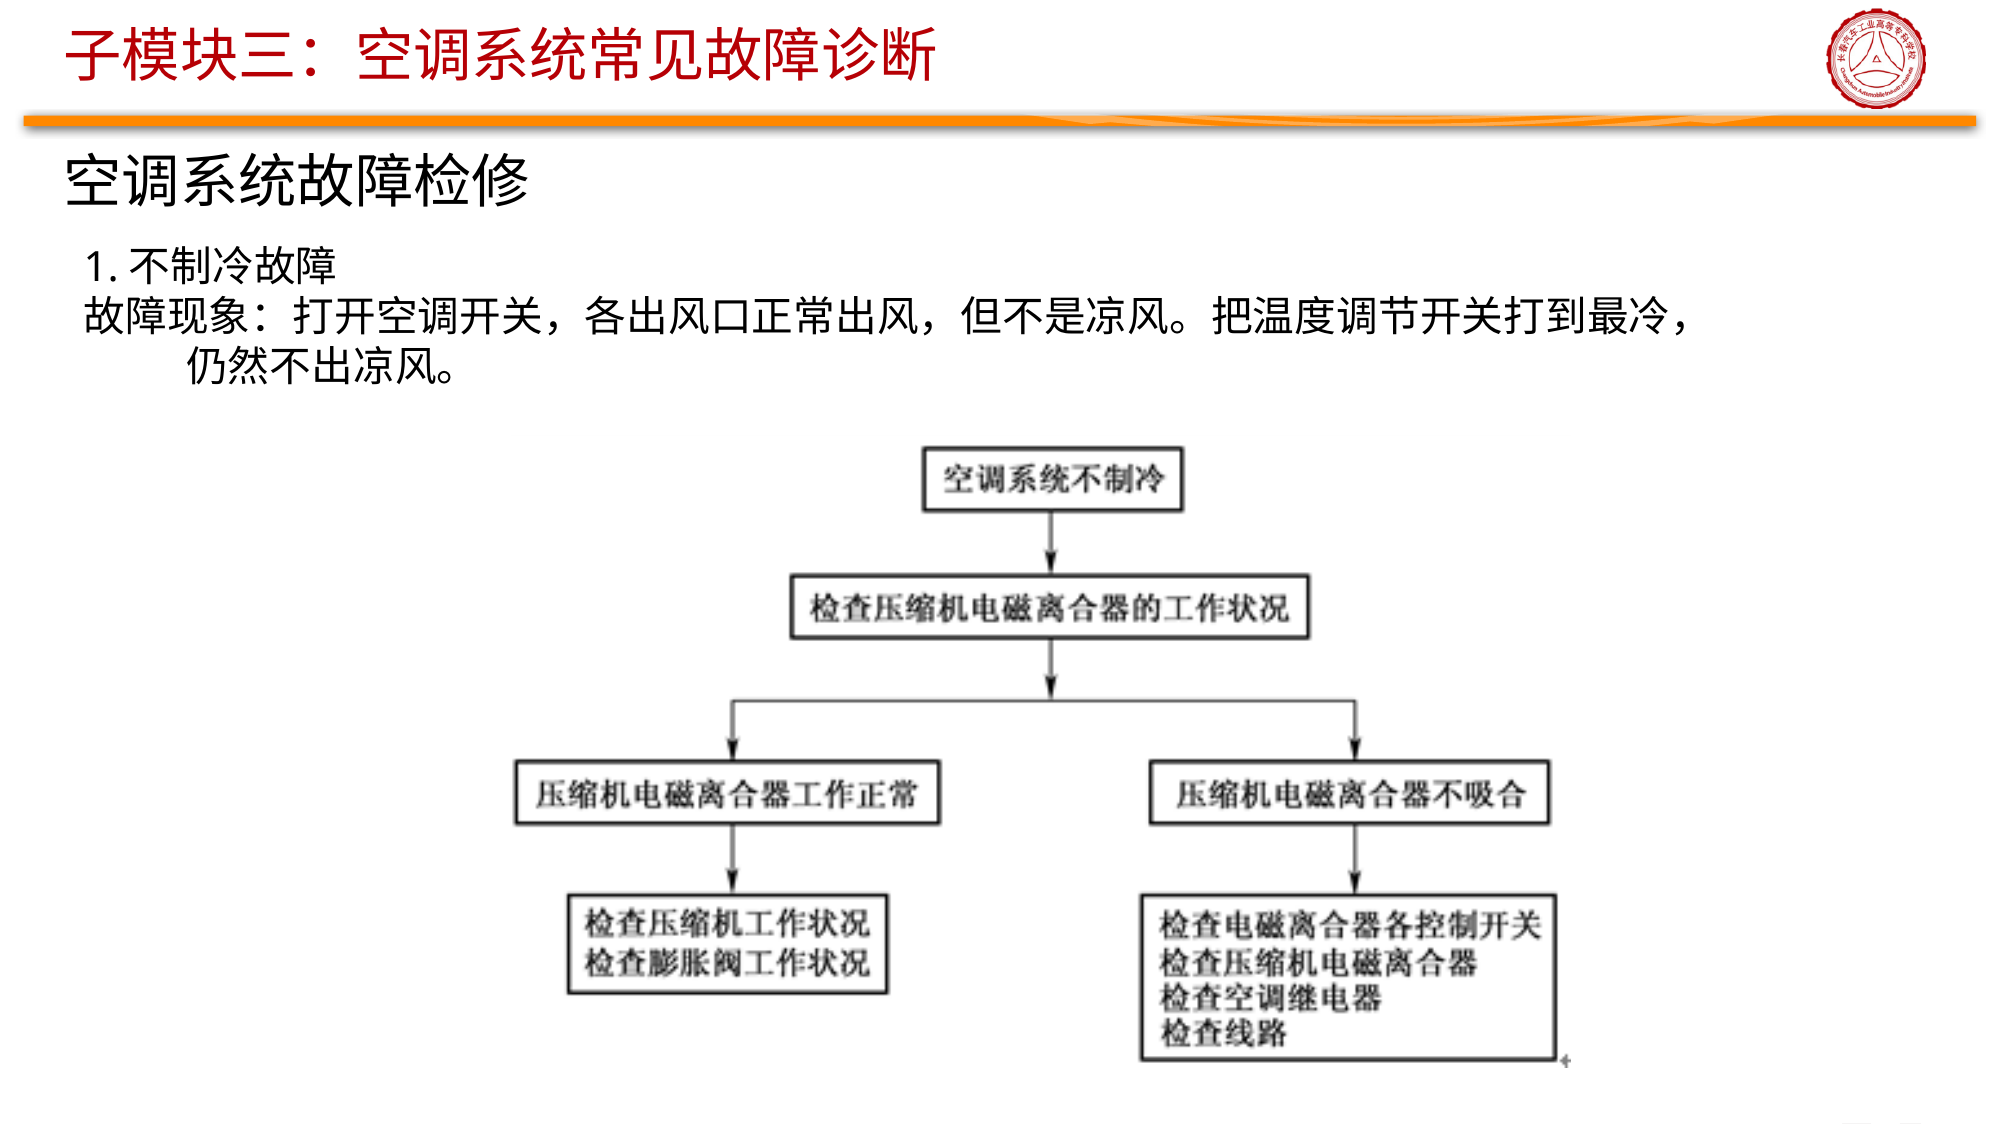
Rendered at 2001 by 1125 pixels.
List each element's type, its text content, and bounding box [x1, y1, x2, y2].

title 子模块三：空调系统常见故障诊断 空调系统故障检修 [49, 19, 1557, 119]
picture [511, 434, 1571, 1068]
text_box 1.不制冷故障 故障现象：打开空调开关，各出风口正常出风，但不是凉风。把温度调节开关打到最冷， 仍然不出凉风。 [68, 232, 1739, 398]
picture [1826, 8, 1926, 109]
